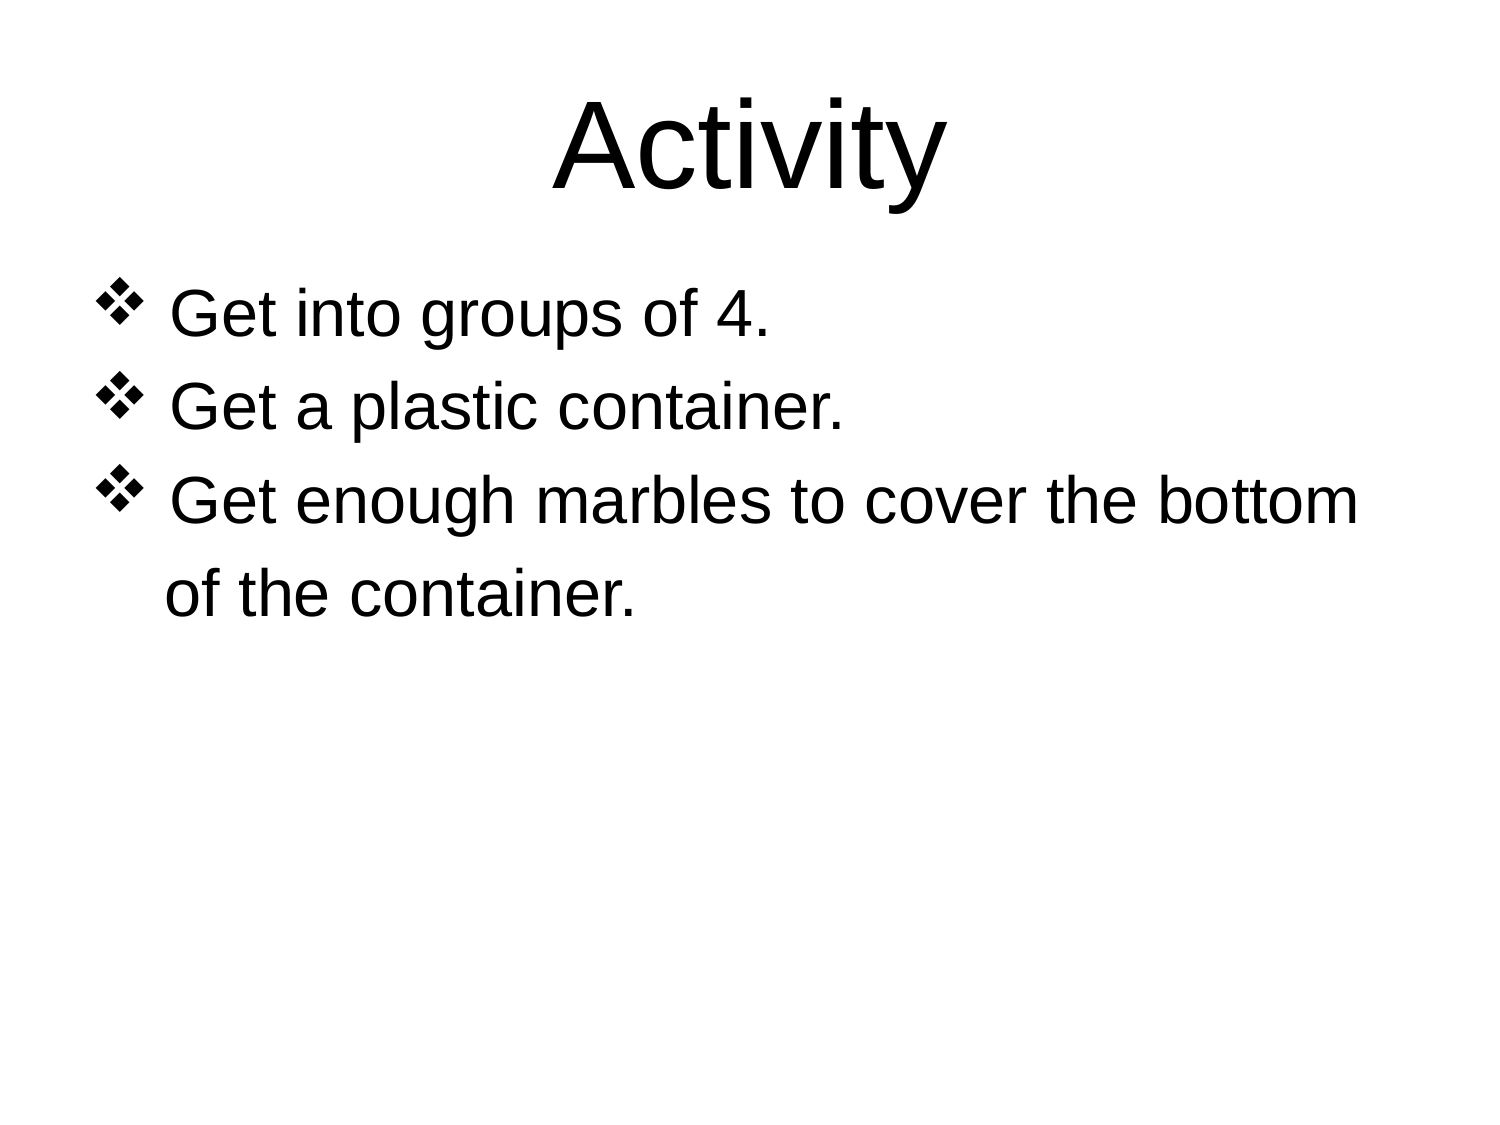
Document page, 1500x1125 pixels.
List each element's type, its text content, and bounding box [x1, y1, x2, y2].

title Activity [74, 44, 1426, 233]
list Get into groups of 4. Get a plastic container. Get enough marbles to cover the bottom of the container. [74, 262, 1426, 1006]
